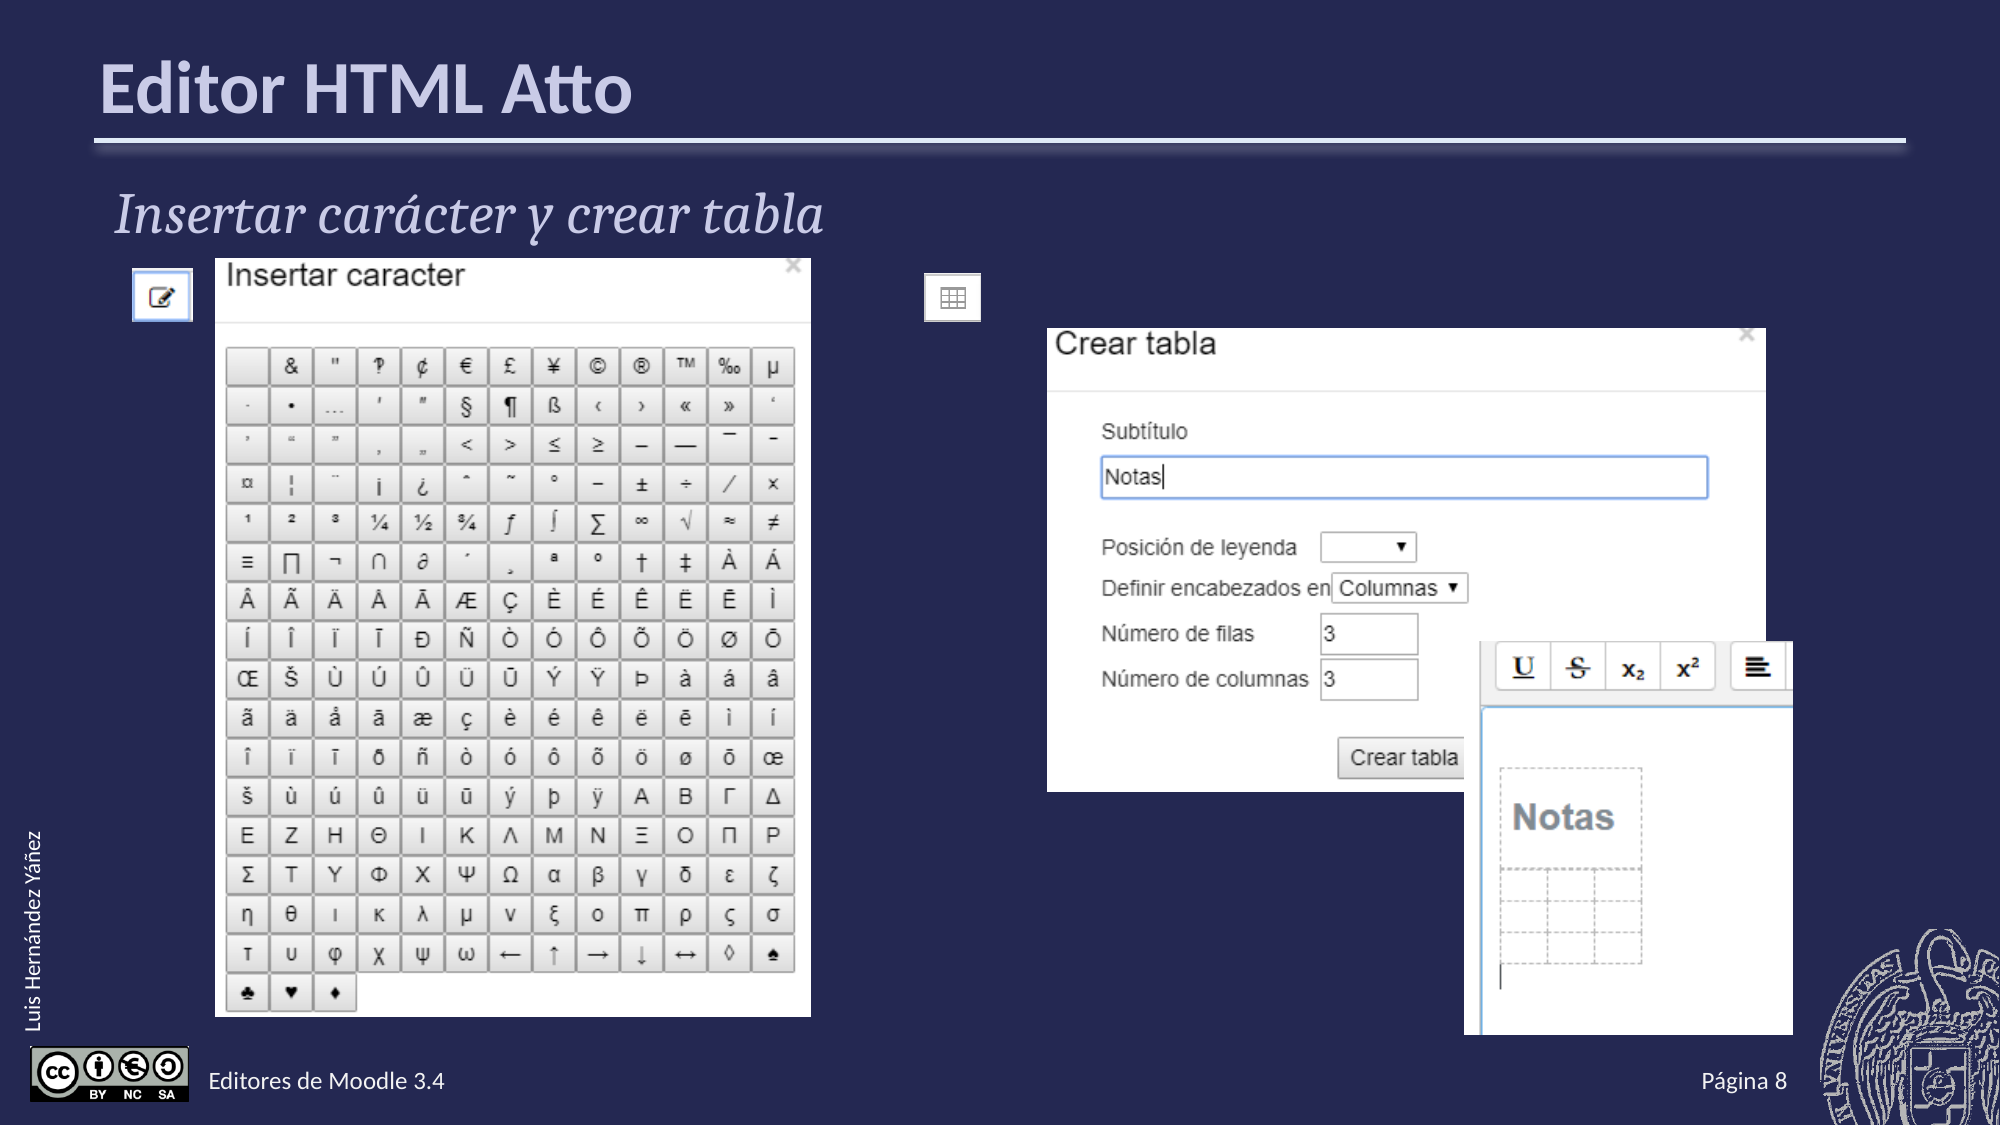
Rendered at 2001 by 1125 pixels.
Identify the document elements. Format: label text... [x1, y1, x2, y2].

text_box Mismo selector de archivos que con HTML Atto [917, 274, 986, 334]
text_box Mismo selector de archivos que con HTML Atto [1040, 330, 1460, 992]
text_box Mismo selector de archivos que con HTML Atto [208, 259, 215, 992]
text_box Mismo selector de archivos que con HTML Atto [812, 260, 817, 992]
text_box Mismo selector de archivos que con HTML Atto [1767, 330, 1774, 640]
picture [1046, 328, 1794, 1036]
list Insertar carácter y crear tabla [99, 153, 1900, 992]
picture [1820, 929, 1999, 1125]
slide_number Página 7 [1590, 1048, 1788, 1095]
text_box Mismo selector de archivos que con HTML Atto [1794, 643, 1799, 992]
picture [215, 258, 812, 1017]
title Editor HTML Atto [99, 46, 1900, 129]
picture [924, 273, 981, 323]
footer Editores de Moodle 3.4 [208, 1035, 1428, 1095]
picture [132, 267, 193, 322]
text_box Mismo selector de archivos que con HTML Atto [125, 269, 198, 333]
picture [30, 1046, 189, 1102]
